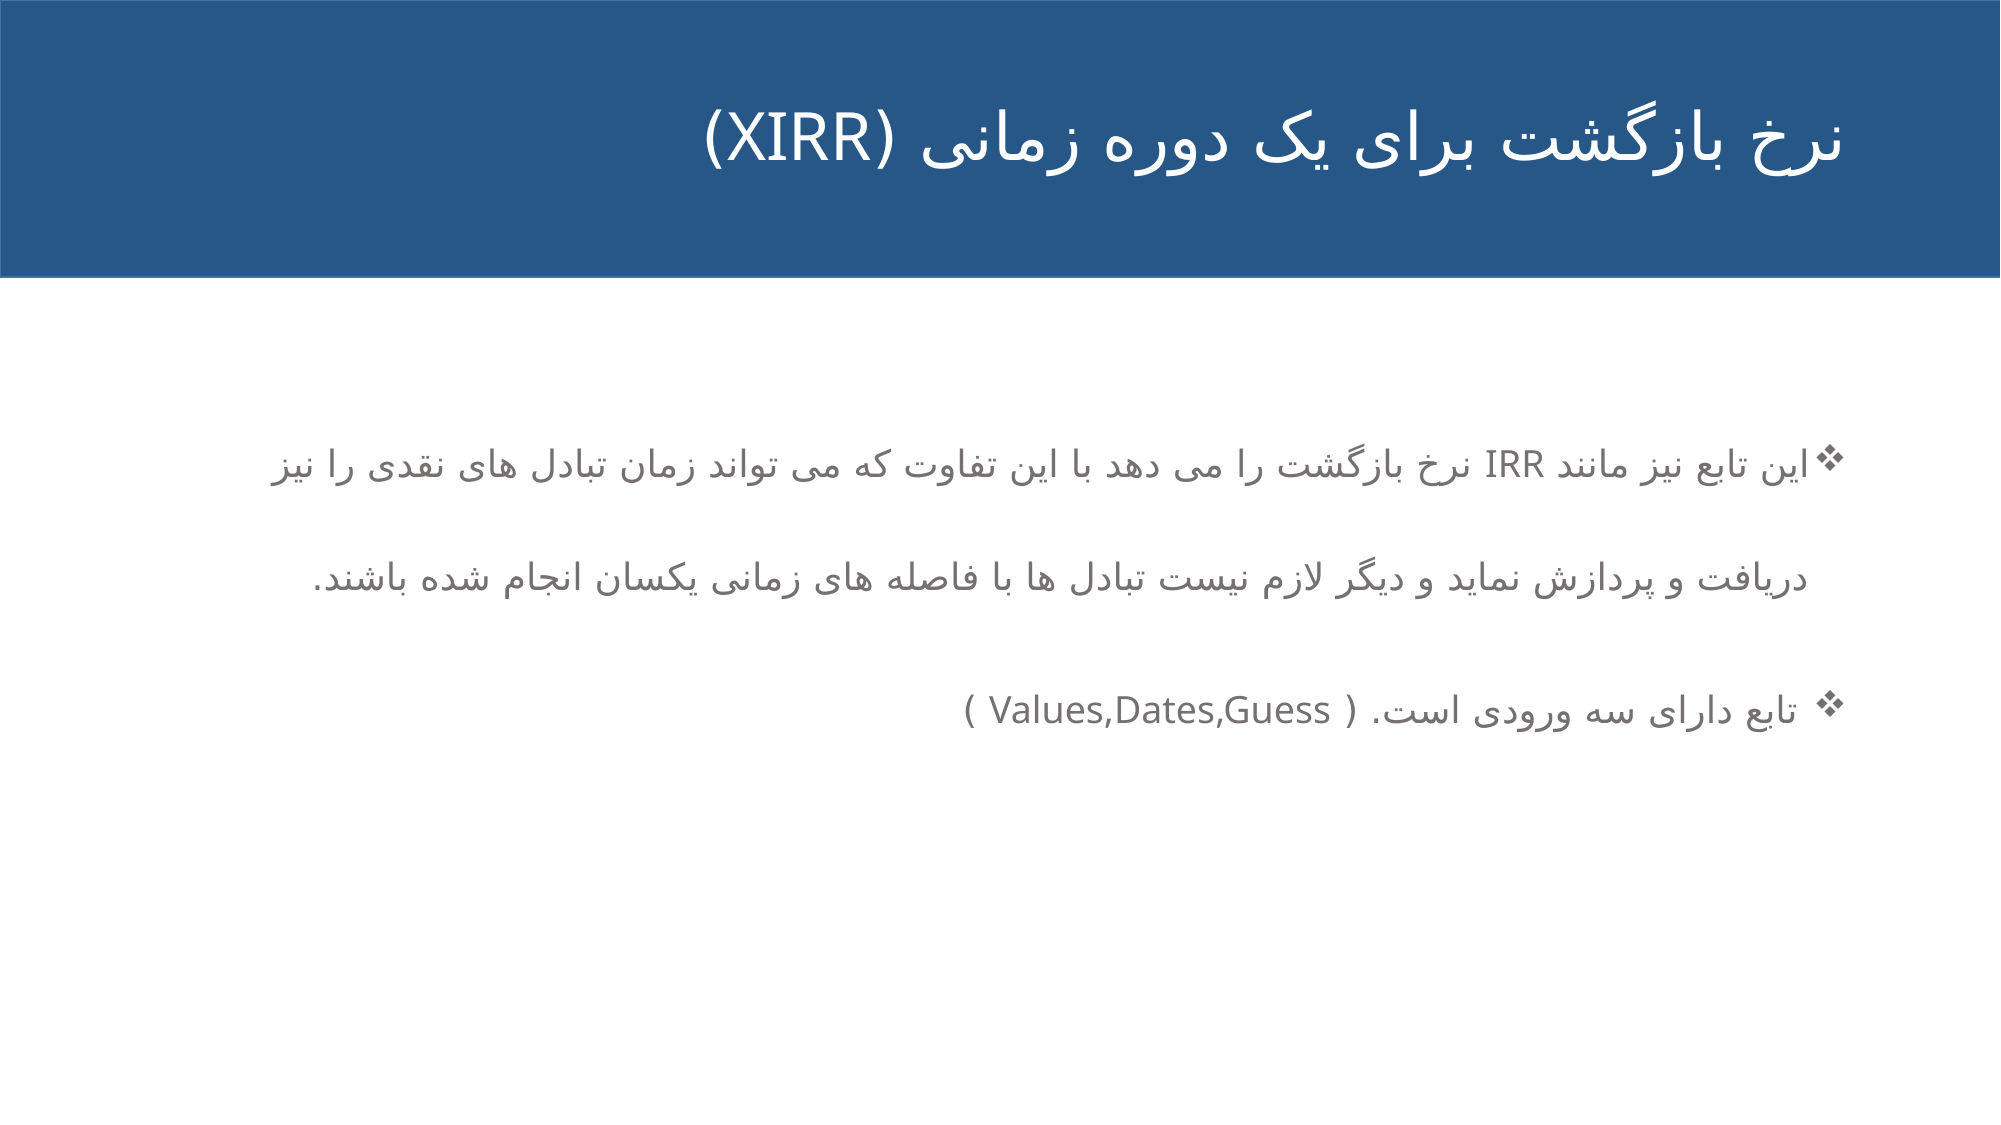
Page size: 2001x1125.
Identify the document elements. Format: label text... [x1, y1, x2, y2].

title نرخ بازگشت برای یک دوره زمانی (XIRR) [137, 29, 1863, 248]
list این تابع نیز مانند IRR نرخ بازگشت را می دهد با این تفاوت که می تواند زمان تبادل های نقدی را نیز دریافت و پردازش نماید و دیگر لازم نیست تبادل ها با فاصله های زمانی یکسان انجام شده باشند. تابع دارای سه ورودی است. ( Values,Dates,Guess ) [137, 299, 1863, 1014]
text_box [0, 0, 2000, 278]
